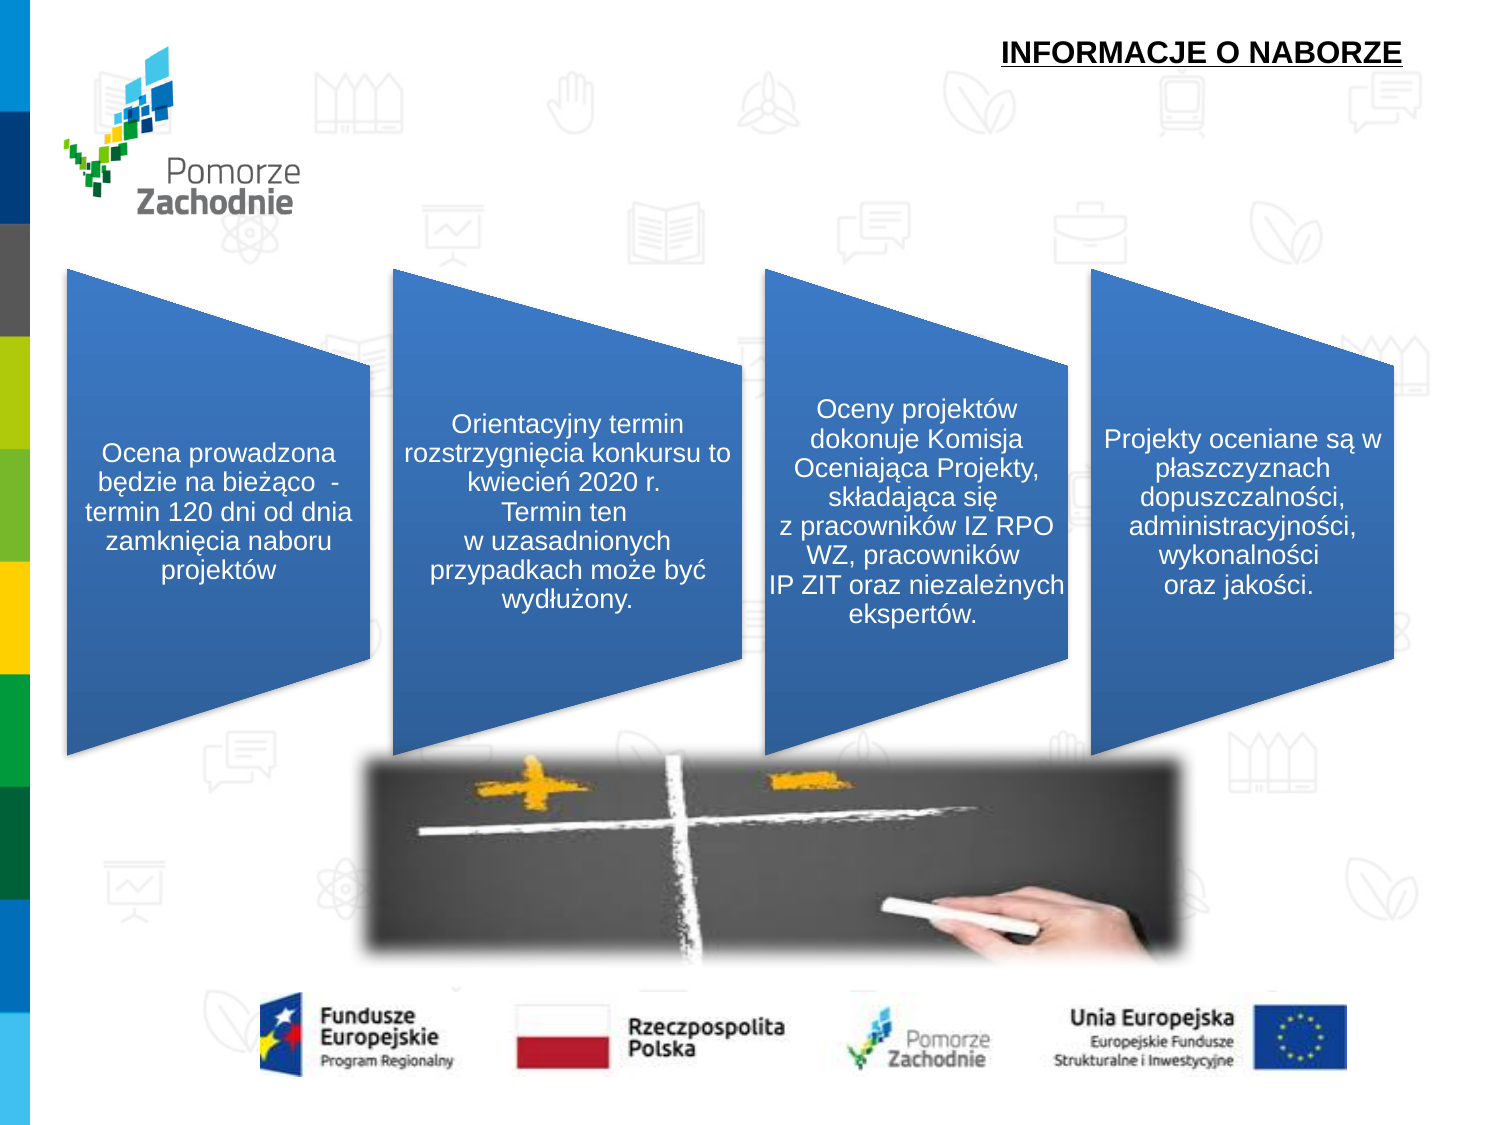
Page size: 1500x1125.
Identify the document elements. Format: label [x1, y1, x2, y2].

text_box [66, 268, 1395, 756]
picture [0, 0, 1500, 1125]
